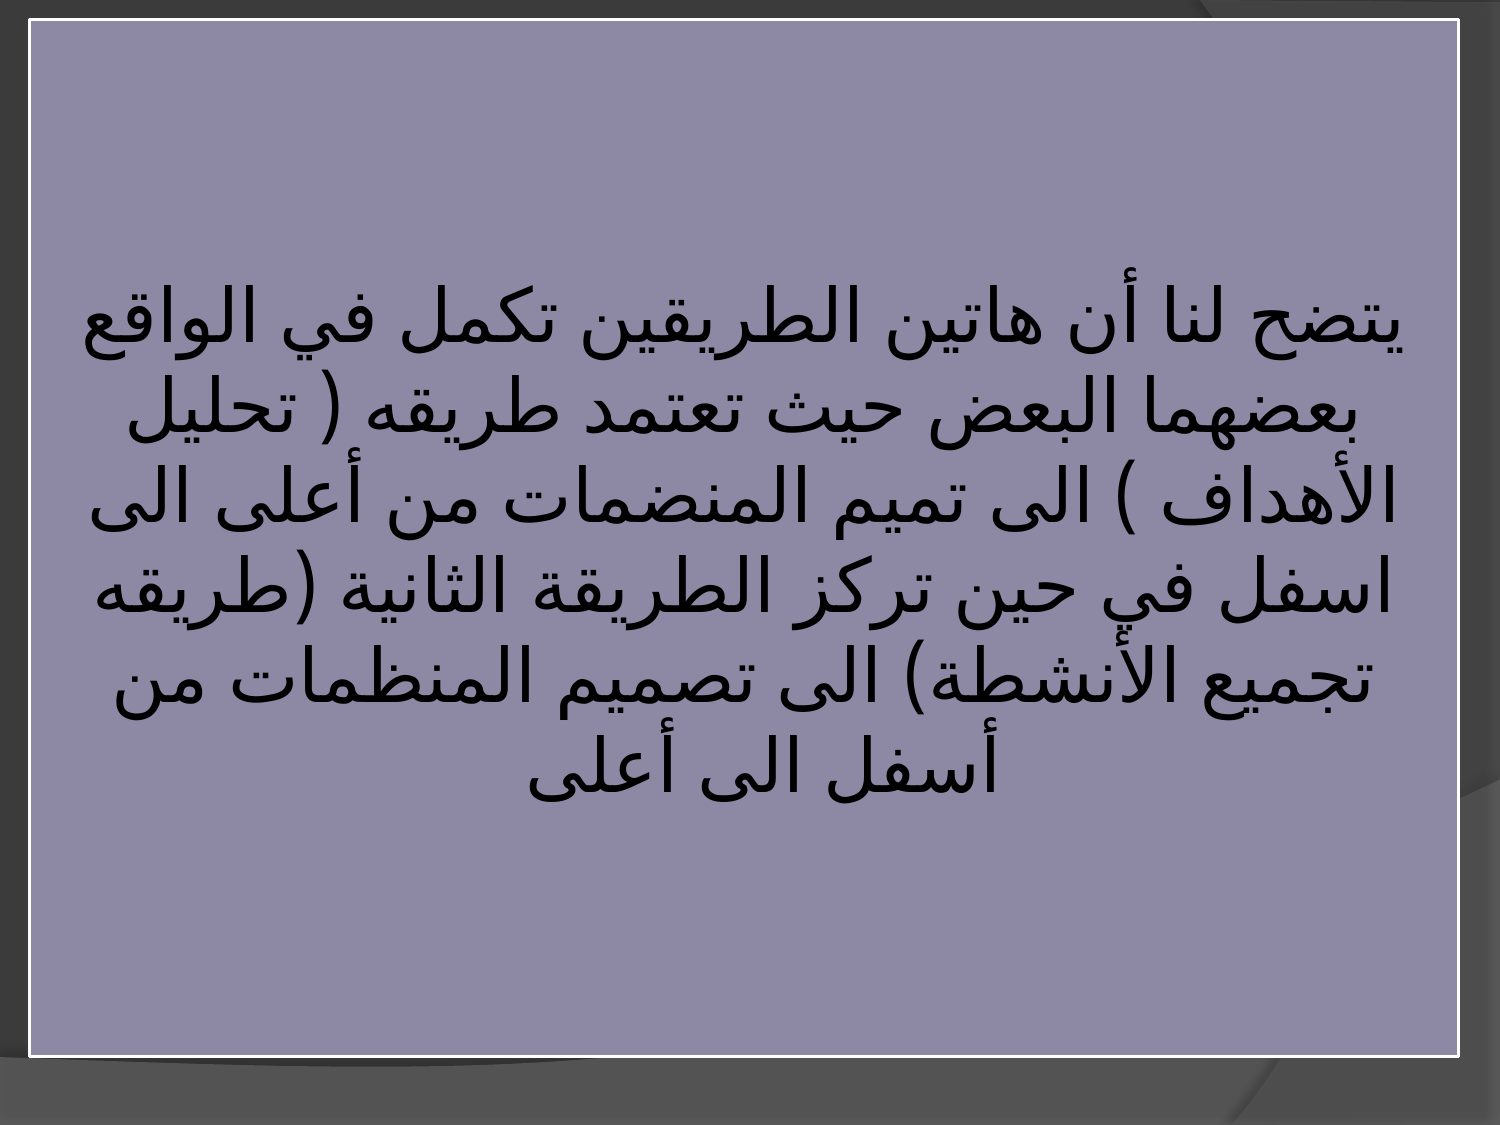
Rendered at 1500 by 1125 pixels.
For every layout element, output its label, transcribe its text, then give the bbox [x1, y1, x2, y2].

title يتضح لنا أن هاتين الطريقين تكمل في الواقع بعضهما البعض حيث تعتمد طريقه ( تحليل الأهداف ) الى تميم المنضمات من أعلى الى اسفل في حين تركز الطريقة الثانية (طريقه تجميع الأنشطة) الى تصميم المنظمات من أسفل الى أعلى [28, 18, 1460, 1058]
